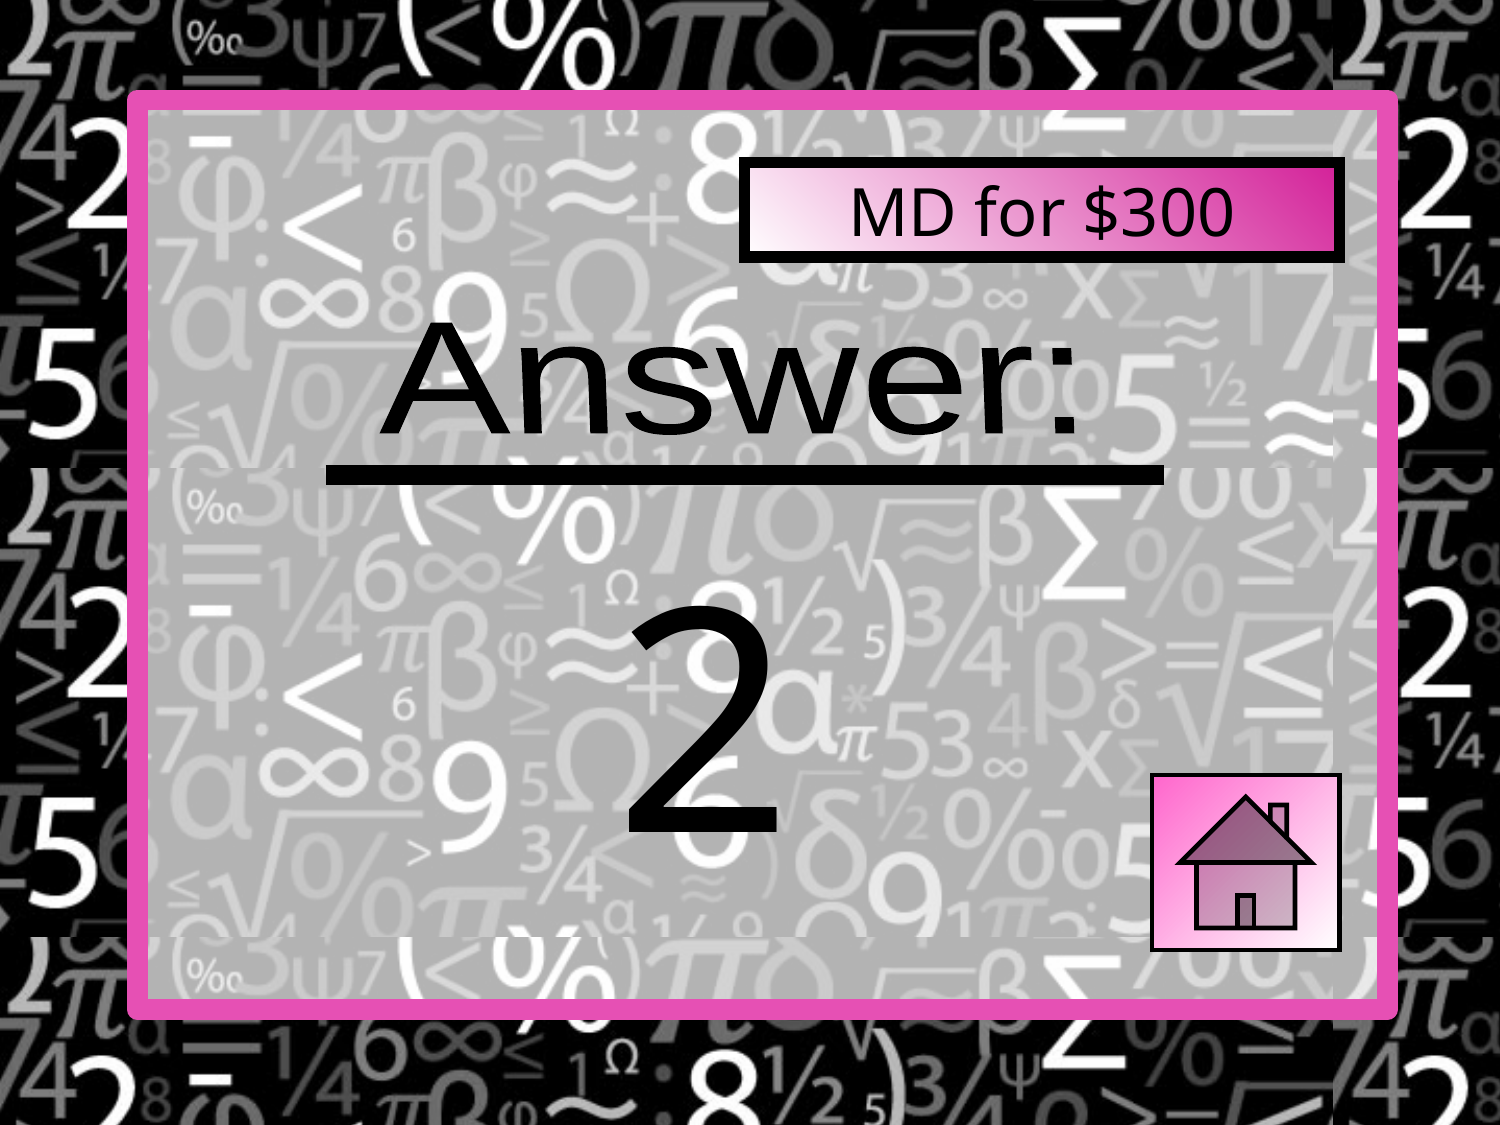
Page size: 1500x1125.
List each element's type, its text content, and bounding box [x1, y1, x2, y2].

text_box [135, 98, 1390, 1012]
text_box [1152, 774, 1340, 950]
text_box 2 [600, 512, 850, 903]
text_box MD for $300 [744, 162, 1340, 258]
picture [0, 0, 1500, 1125]
